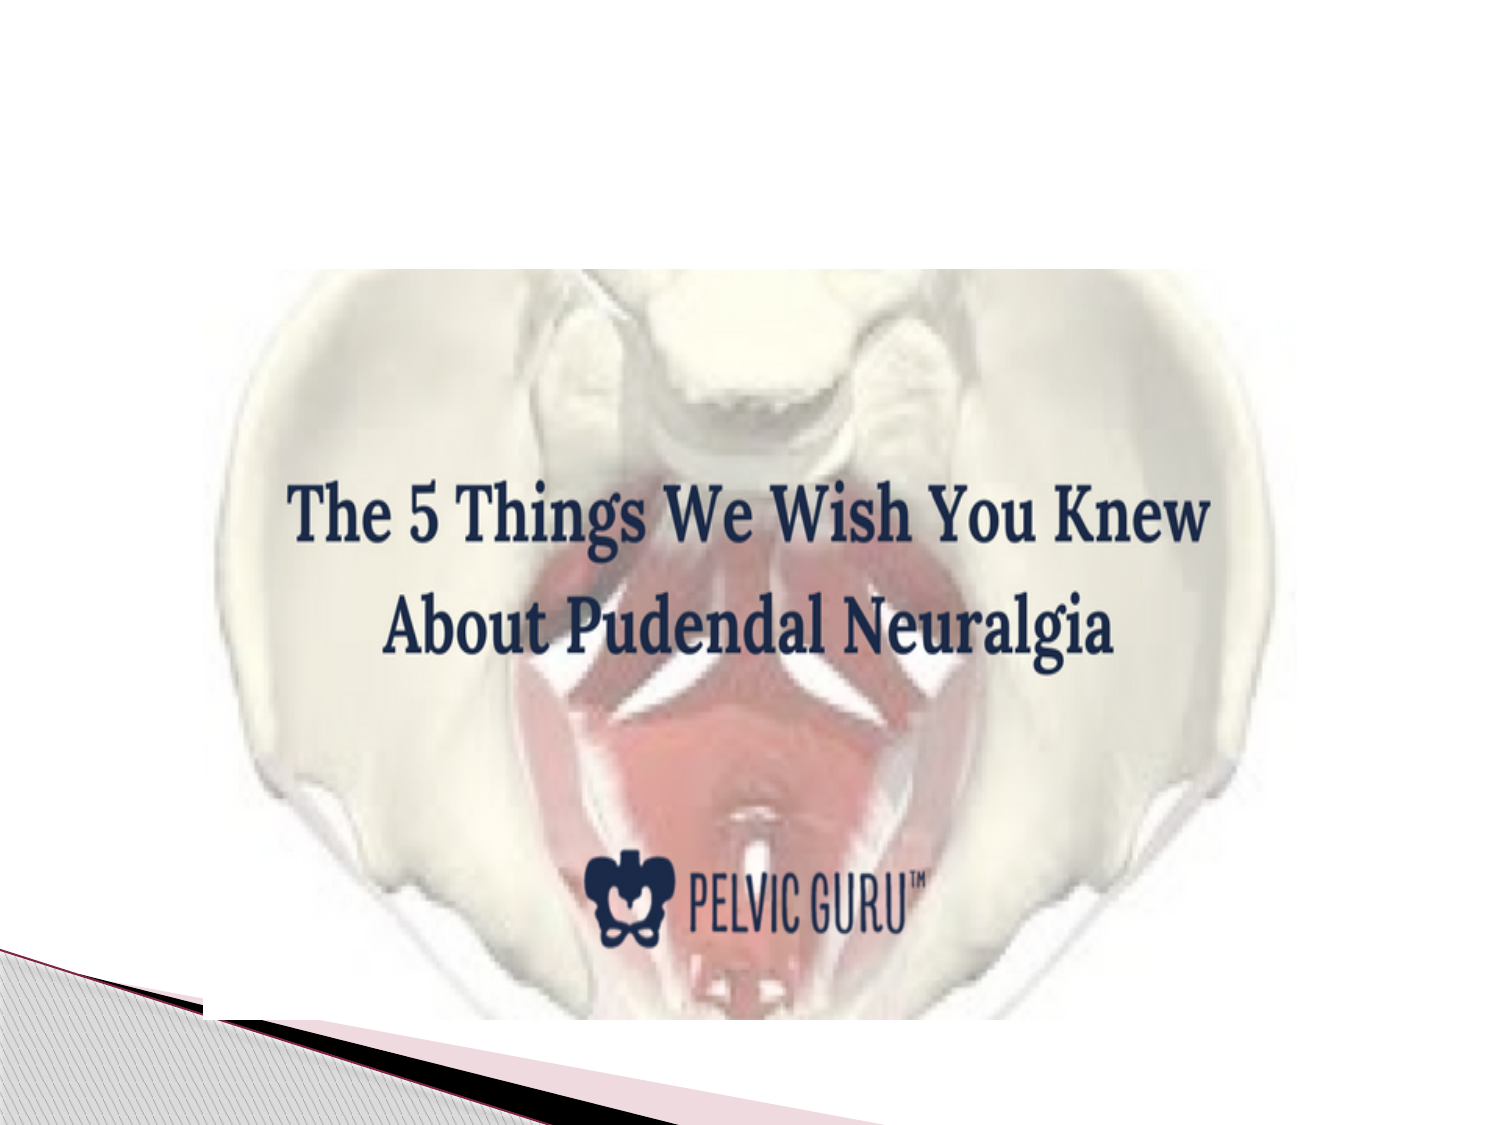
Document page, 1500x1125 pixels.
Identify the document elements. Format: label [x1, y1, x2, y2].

list [202, 269, 1298, 1020]
